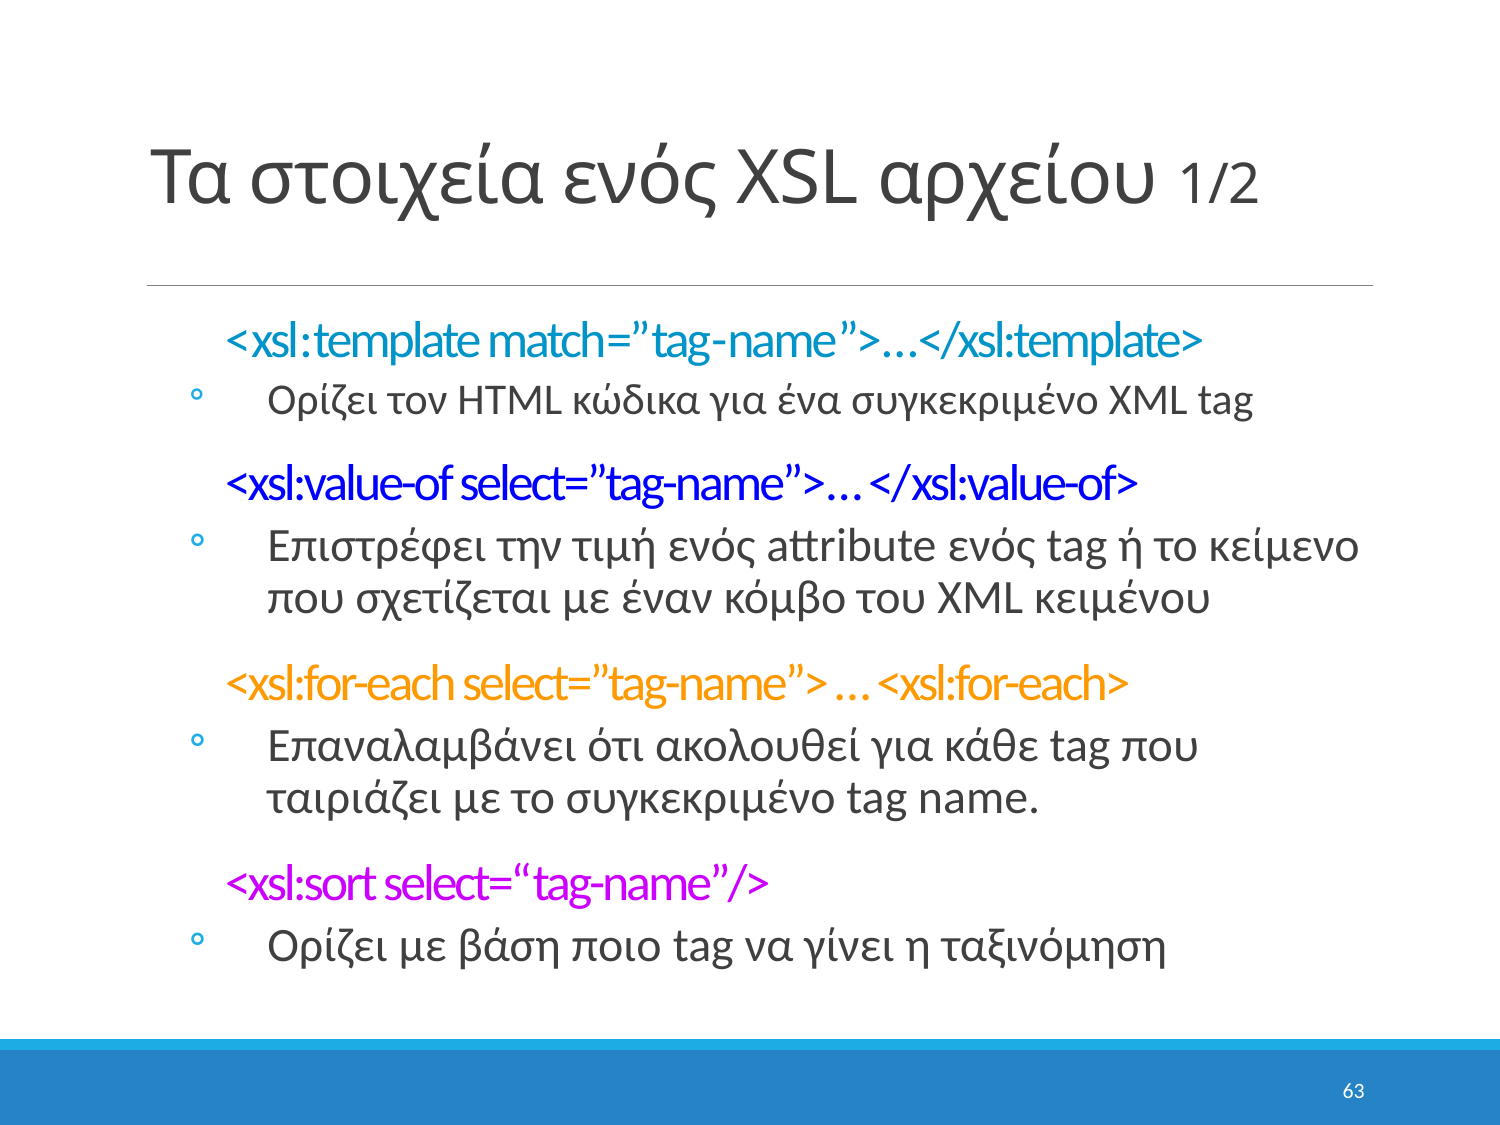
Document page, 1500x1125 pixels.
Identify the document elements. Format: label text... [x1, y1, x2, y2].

title Τα στοιχεία ενός XSL αρχείου 1/2 [135, 43, 1373, 227]
slide_number 63 [1218, 1059, 1380, 1120]
list <xsl:template match=”tag-name”>…</xsl:template> Ορίζει τον HTML κώδικα για ένα συγκεκριμένο XML tag <xsl:value-of select=”tag-name”>… </xsl:value-of> Επιστρέφει την τιμή ενός attribute ενός tag ή το κείμενο που σχετίζεται με έναν κόμβο του XML κειμένου <xsl:for-each select=”tag-name”> … <xsl:for-each> Επαναλαμβάνει ότι ακολουθεί για κάθε tag που ταιριάζει με το συγκεκριμένο tag name. <xsl:sort select=“tag-name”/> Ορίζει με βάση ποιο tag να γίνει η ταξινόμηση [135, 304, 1373, 1029]
